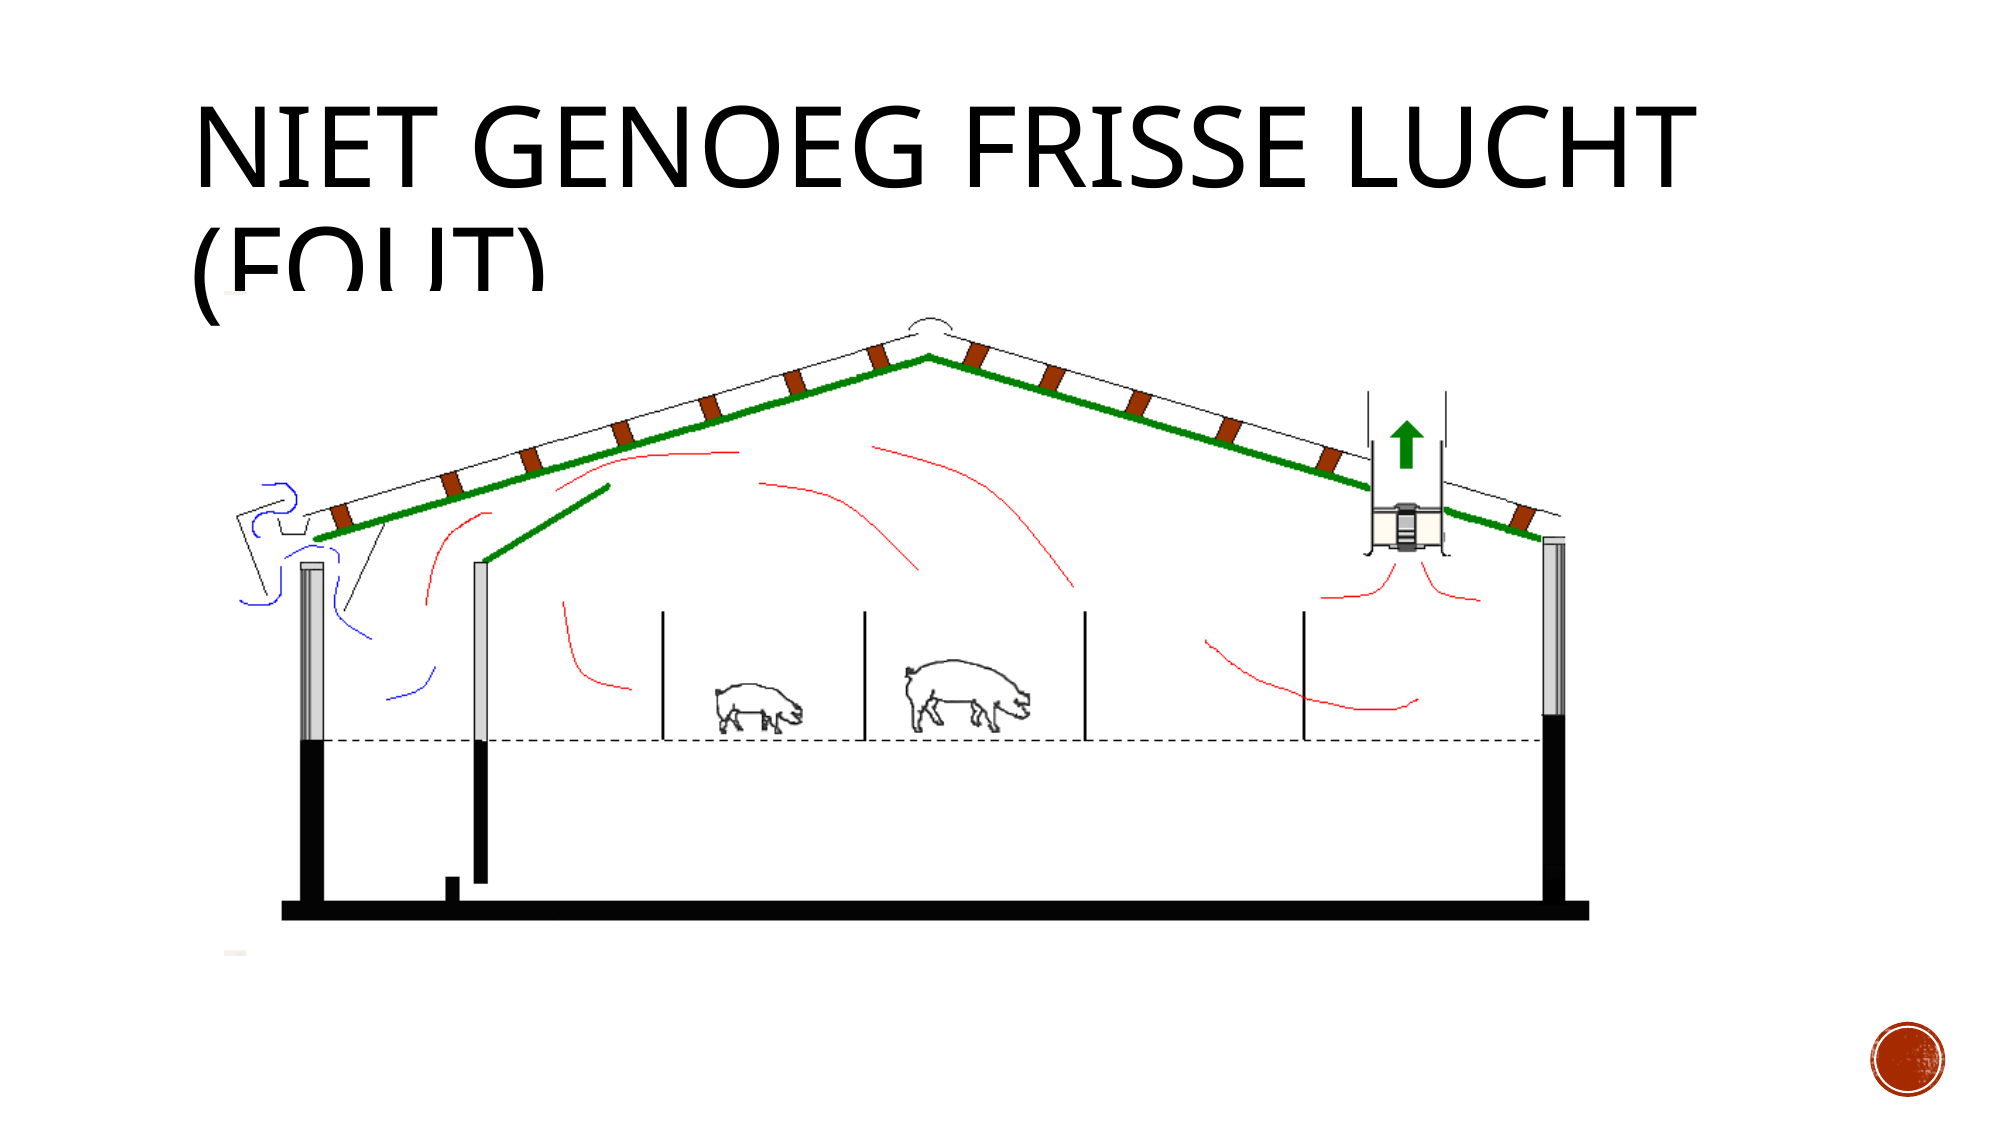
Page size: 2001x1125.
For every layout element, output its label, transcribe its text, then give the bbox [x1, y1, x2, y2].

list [226, 292, 1635, 954]
title Niet genoeg frisse lucht (fout) [175, 79, 1826, 344]
